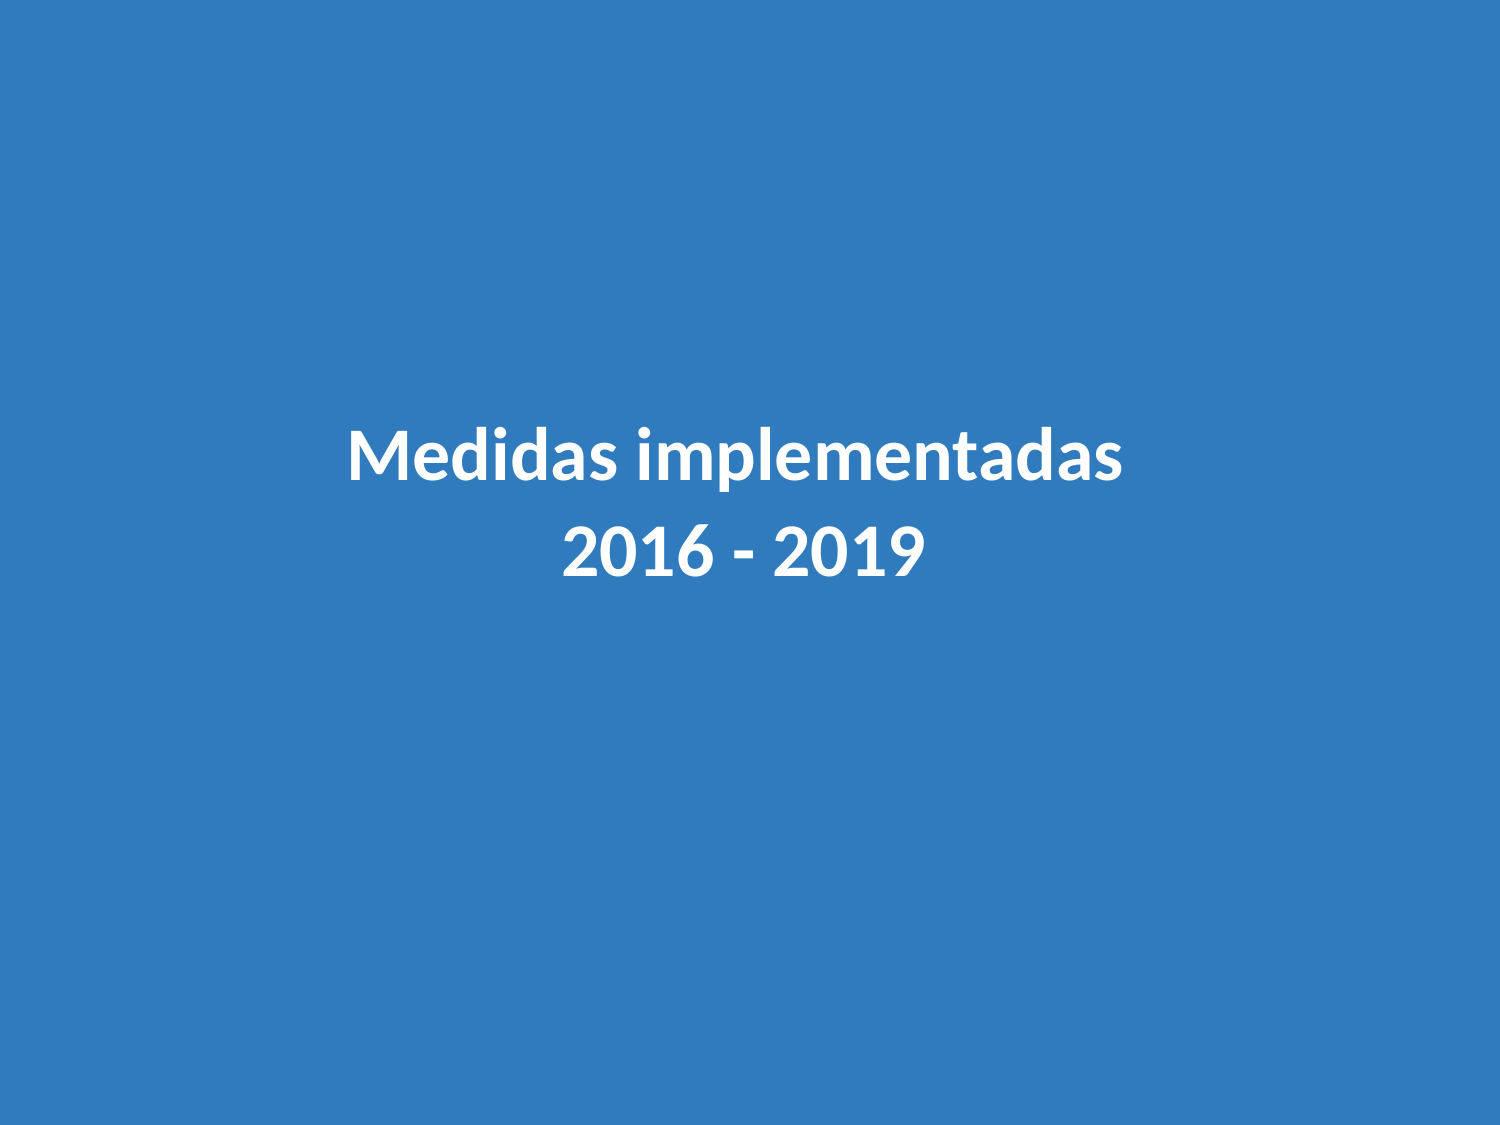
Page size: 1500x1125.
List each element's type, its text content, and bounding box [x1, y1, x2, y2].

list Medidas implementadas 2016 - 2019 [97, 407, 1391, 602]
